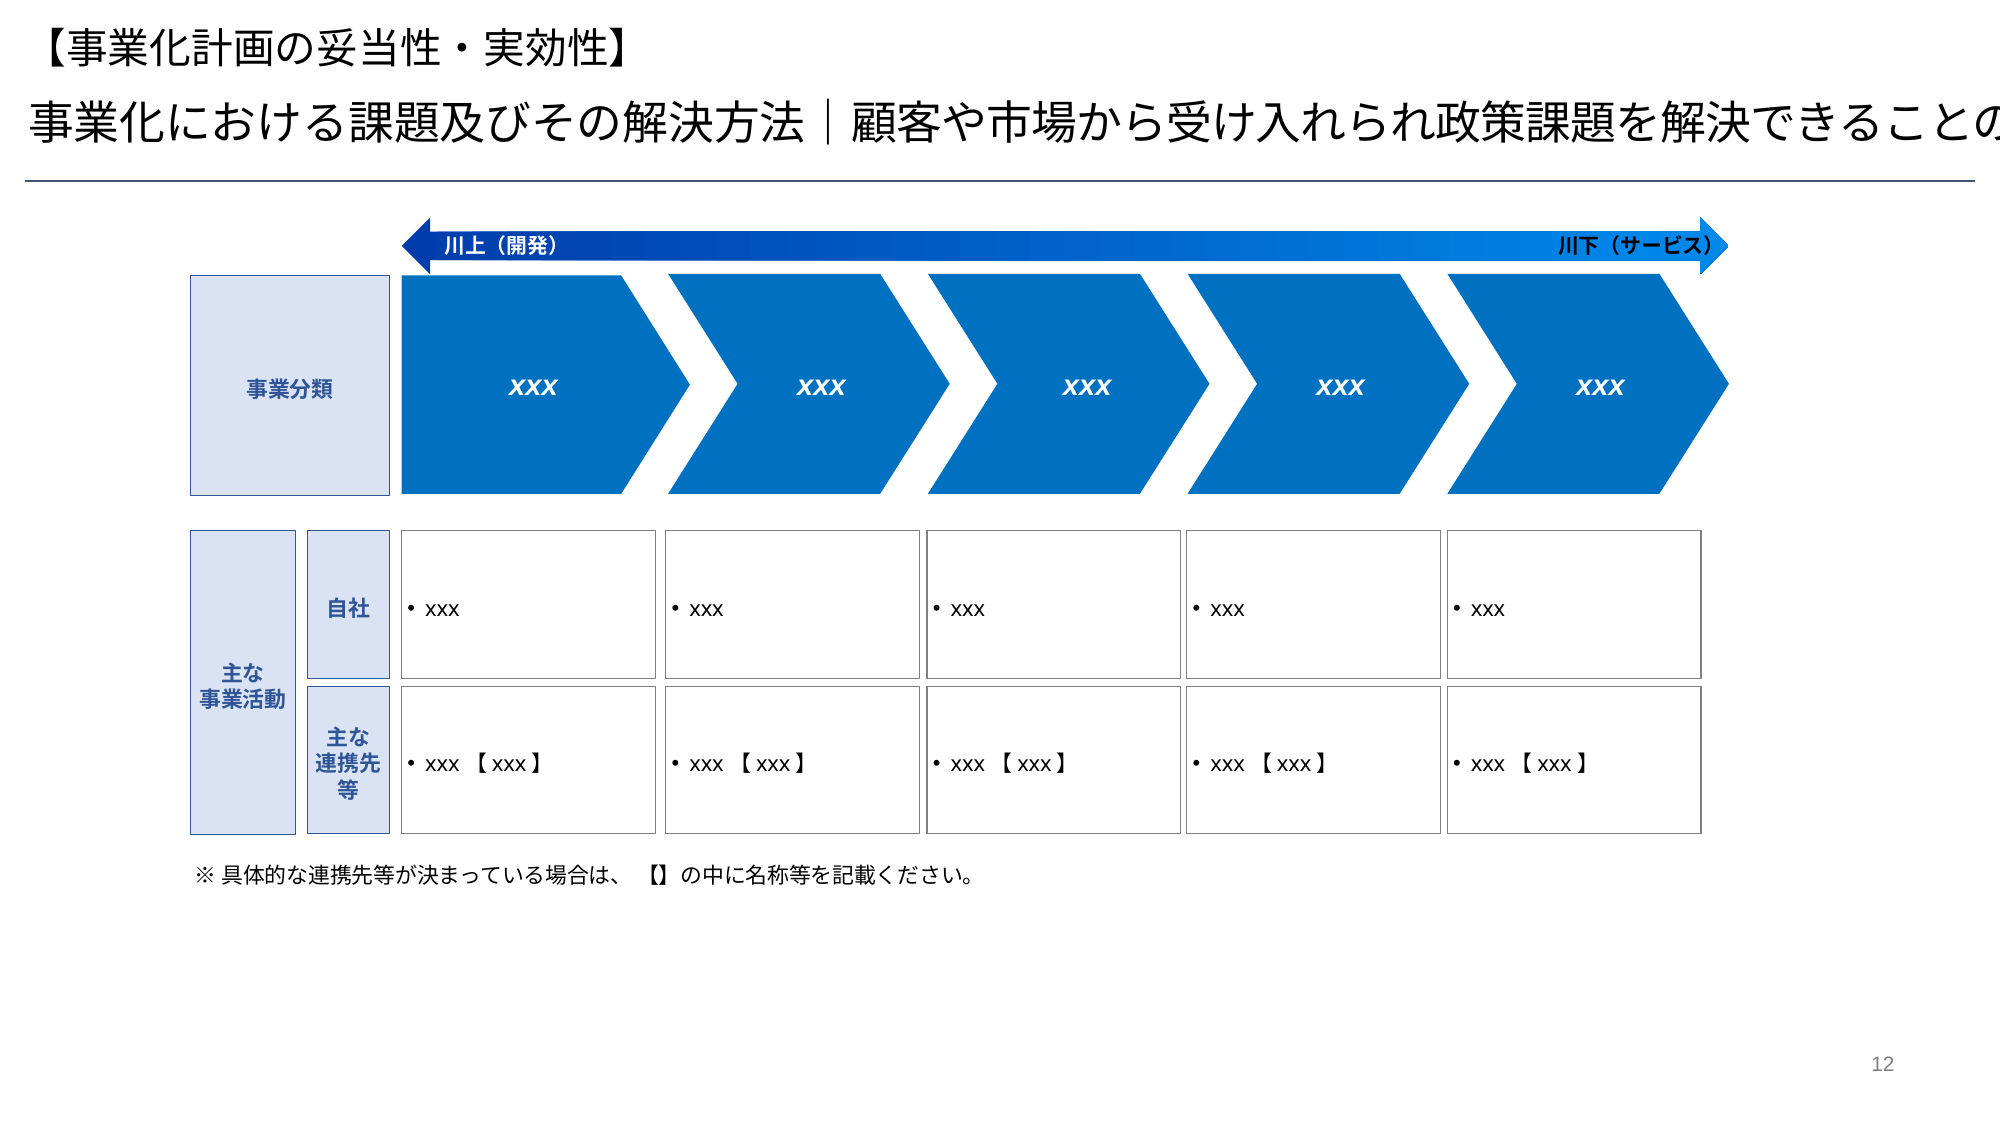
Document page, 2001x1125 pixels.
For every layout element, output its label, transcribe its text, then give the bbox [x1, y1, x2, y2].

text_box ５．事業化における課題及びその解決方法｜顧客や市場から受け入れられ政策課題を解決できることの説明 [0, 100, 2000, 150]
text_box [395, 217, 1733, 275]
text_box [188, 273, 1730, 894]
text_box 【事業化計画の妥当性・実効性】 [24, 28, 1818, 74]
